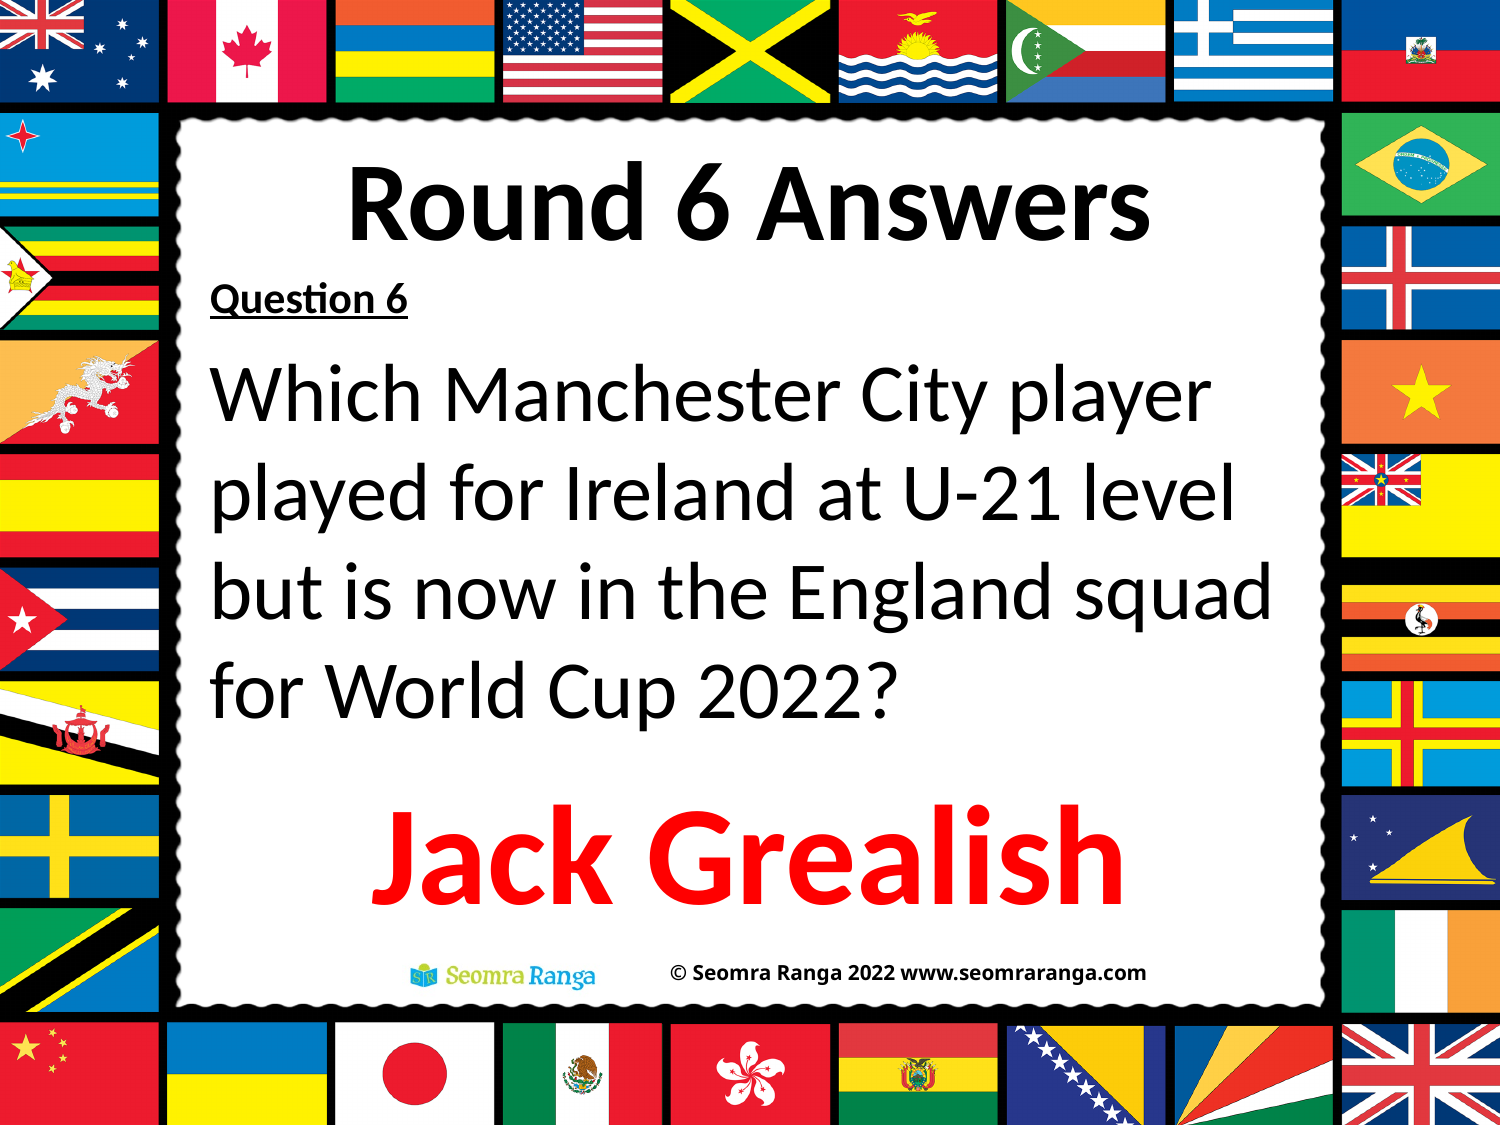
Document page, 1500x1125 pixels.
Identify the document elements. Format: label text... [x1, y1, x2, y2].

picture [10, 122, 36, 150]
picture [0, 0, 1500, 1125]
text_box © Seomra Ranga 2022 www.seomraranga.com [631, 953, 1187, 993]
title Round 6 Answers [183, 101, 1317, 290]
list Question 6 Which Manchester City player played for Ireland at U-21 level but is now in the England squad for World Cup 2022? Jack Grealish [194, 261, 1306, 953]
